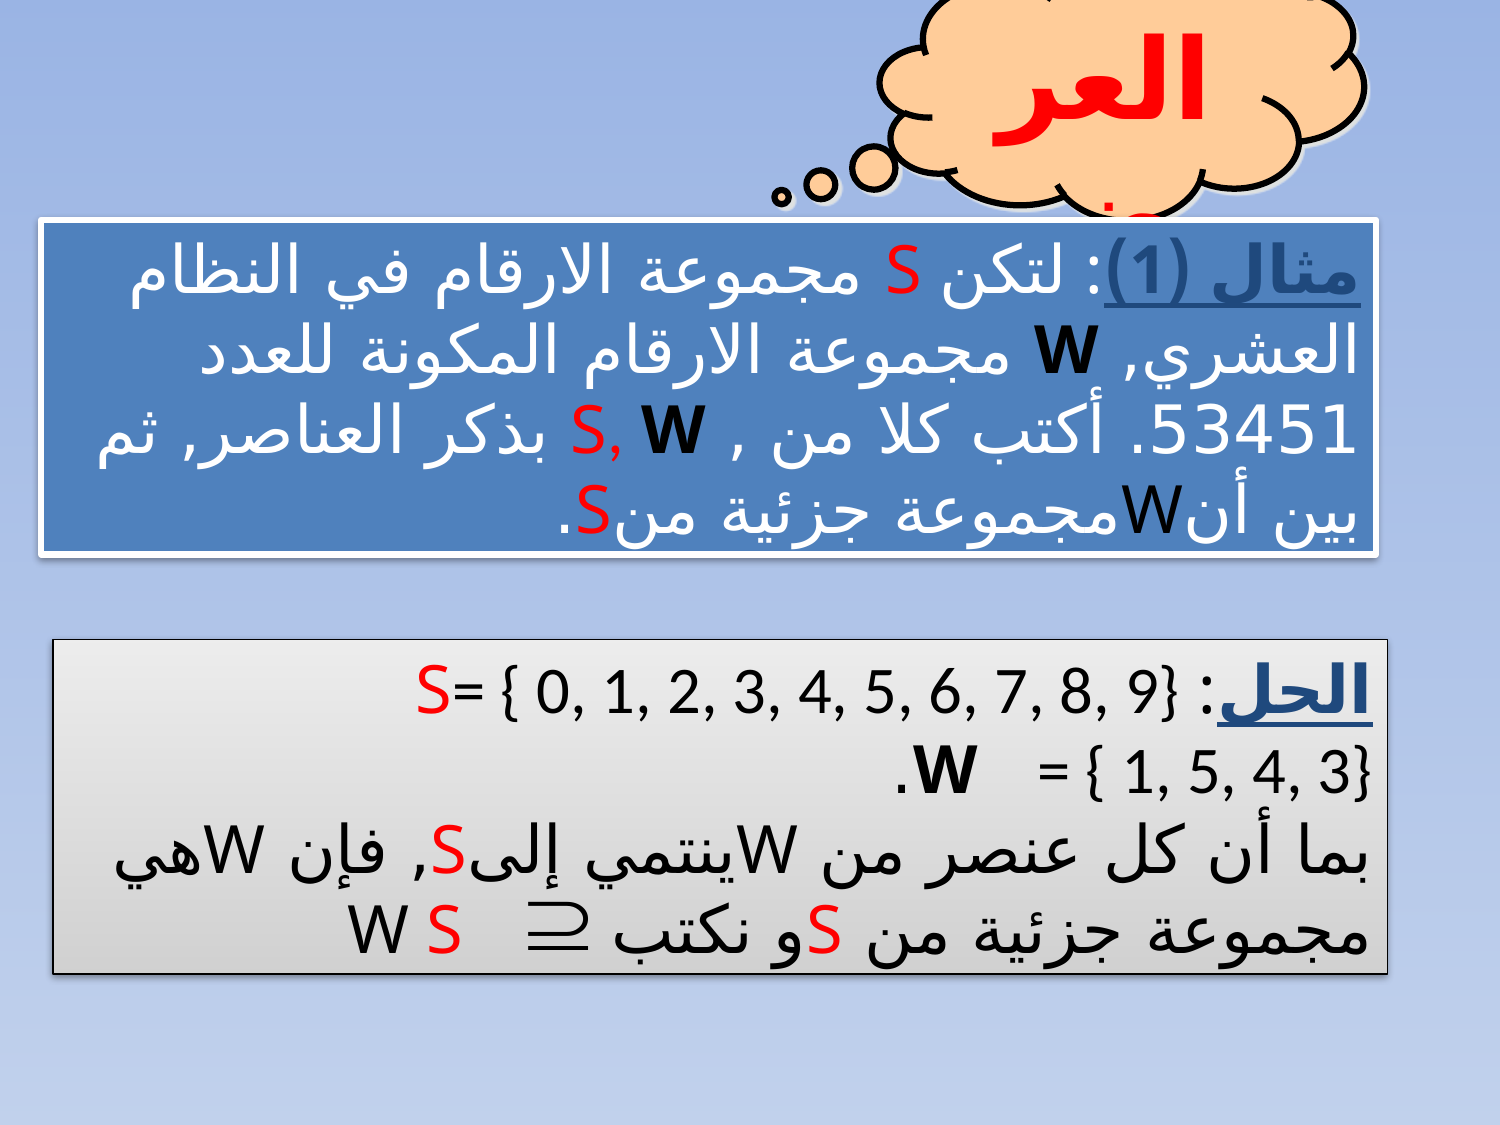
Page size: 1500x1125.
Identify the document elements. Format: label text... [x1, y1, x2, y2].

text_box مثال (1): لتكن Ѕ مجموعة الارقام في النظام العشري, W مجموعة الارقام المكونة للعدد 53451. أكتب كلا من , Ѕ, W بذكر العناصر, ثم بين أنWمجموعة جزئية منЅ. [38, 217, 1379, 558]
text_box العرض [806, 170, 836, 200]
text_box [501, 894, 606, 979]
text_box العرض [879, 0, 1365, 215]
text_box العرض [774, 189, 789, 205]
text_box العرض [852, 146, 896, 190]
text_box الحل: Ѕ= { 0, 1, 2, 3, 4, 5, 6, 7, 8, 9} W = { 1, 5, 4, 3}. بما أن كل عنصر من Wينتمي إلىЅ, فإن Wهي مجموعة جزئية من Ѕو نكتب W Ѕ [52, 639, 1388, 975]
